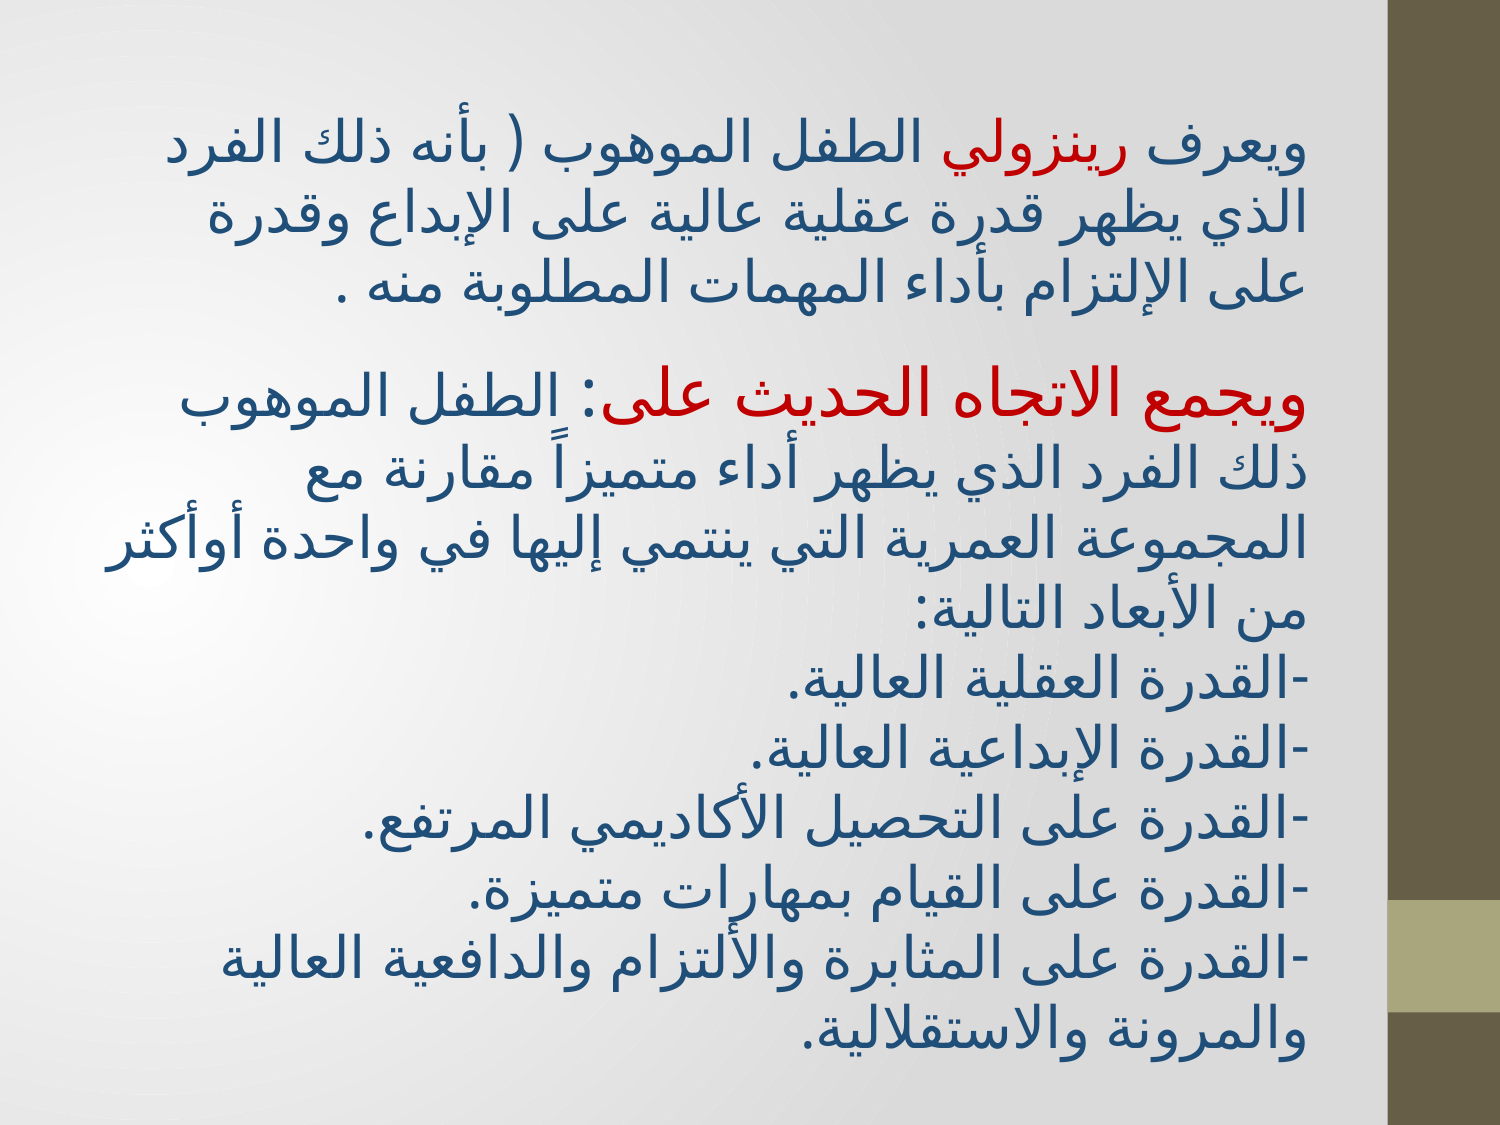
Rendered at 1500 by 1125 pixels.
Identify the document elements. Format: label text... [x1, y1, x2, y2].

list ويجمع الاتجاه الحديث على: الطفل الموهوب ذلك الفرد الذي يظهر أداء متميزاً مقارنة مع المجموعة العمرية التي ينتمي إليها في واحدة أوأكثر من الأبعاد التالية: القدرة العقلية العالية. القدرة الإبداعية العالية. القدرة على التحصيل الأكاديمي المرتفع. القدرة على القيام بمهارات متميزة. القدرة على المثابرة والألتزام والدافعية العالية والمرونة والاستقلالية. [75, 262, 1325, 1050]
title ويعرف رينزولي الطفل الموهوب ( بأنه ذلك الفرد الذي يظهر قدرة عقلية عالية على الإبداع وقدرة على الإلتزام بأداء المهمات المطلوبة منه . [75, 45, 1325, 233]
